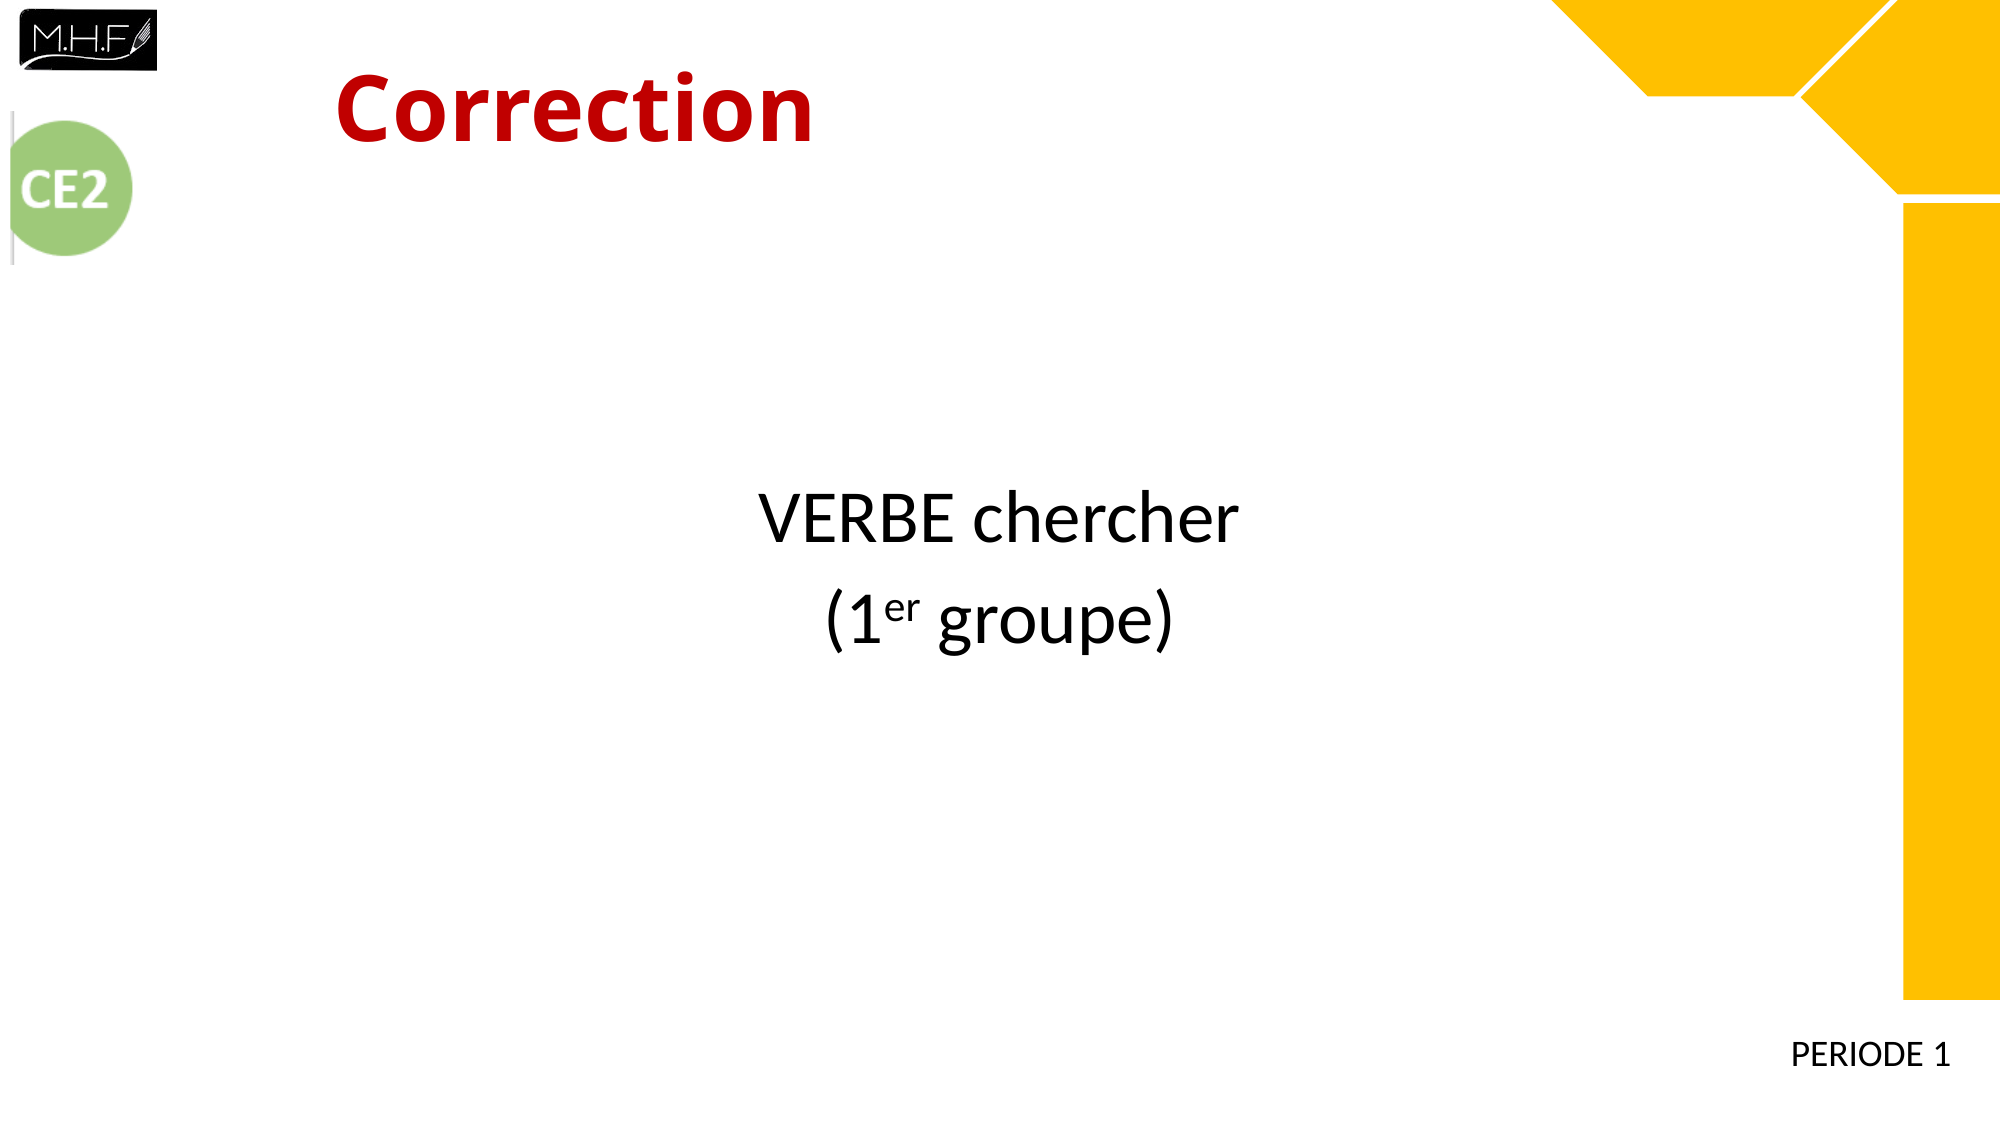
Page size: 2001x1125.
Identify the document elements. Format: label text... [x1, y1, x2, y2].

text_box [1902, 202, 2000, 1001]
text_box [1799, 0, 2000, 196]
text_box [1549, 0, 1892, 98]
picture [16, 7, 157, 74]
text_box PERIODE 1 [1362, 1021, 1967, 1125]
text_box VERBE chercher (1er groupe) [743, 470, 1257, 904]
picture [10, 111, 141, 265]
title Correction [318, 3, 1865, 221]
